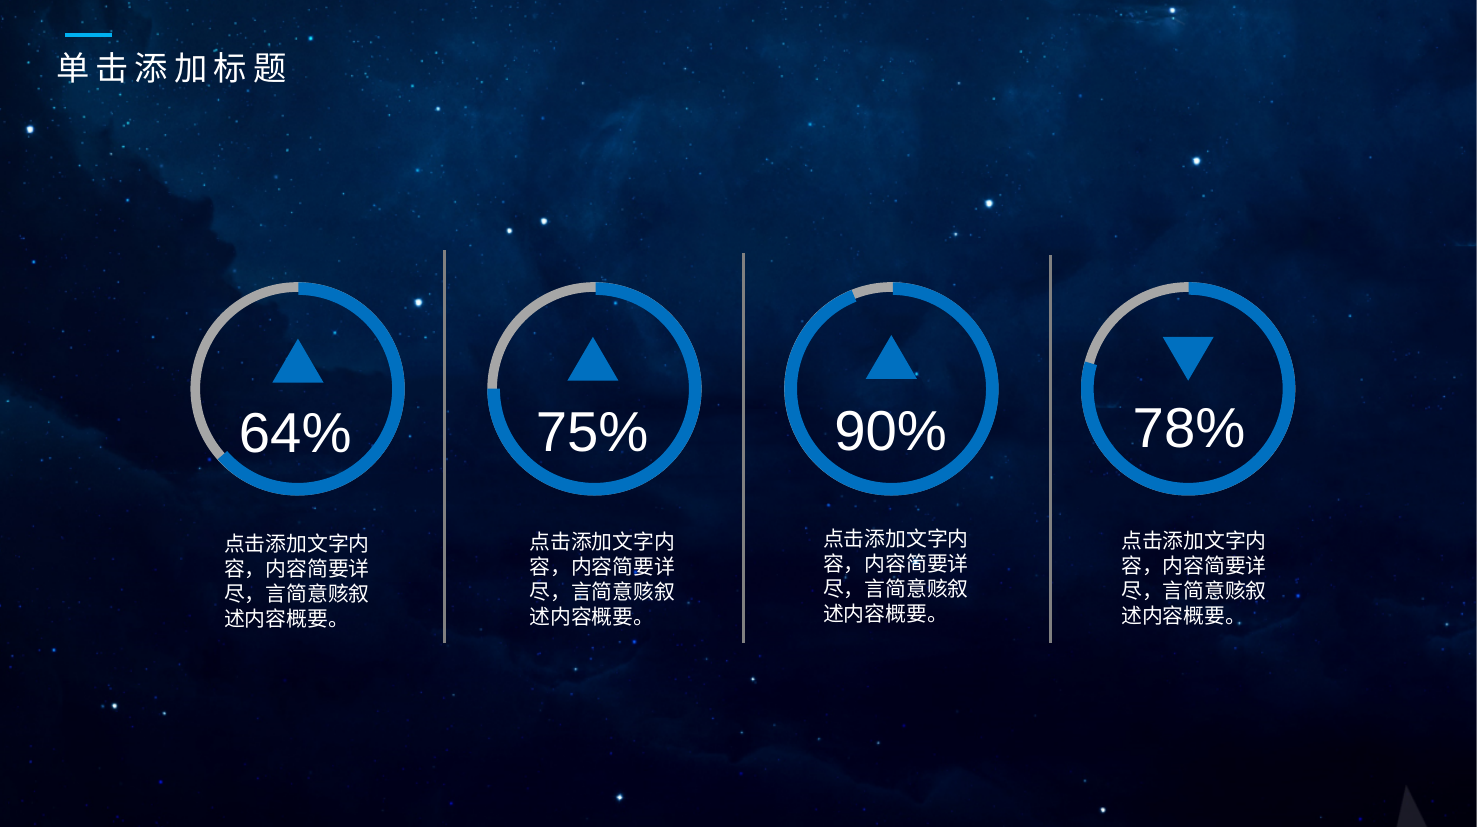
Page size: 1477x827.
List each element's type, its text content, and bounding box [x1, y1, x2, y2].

text_box 78% [1117, 384, 1260, 467]
text_box [485, 386, 521, 470]
text_box 点击添加文字内 容，内容简要详 尽，言简意赅叙 述内容概要。 [808, 517, 984, 633]
text_box [1160, 334, 1216, 383]
text_box 点击添加文字内 容，内容简要详 尽，言简意赅叙 述内容概要。 [515, 521, 691, 637]
text_box [227, 280, 407, 498]
text_box 75% [521, 388, 664, 471]
text_box [565, 334, 621, 383]
text_box 单击添加标题 [41, 49, 313, 95]
text_box [782, 280, 1001, 498]
picture [0, 0, 1477, 827]
text_box 90% [819, 386, 962, 470]
text_box [522, 280, 704, 498]
text_box 点击添加文字内 容，内容简要详 尽，言简意赅叙 述内容概要。 [209, 523, 385, 638]
text_box [188, 280, 296, 470]
text_box [1082, 280, 1186, 362]
text_box [1078, 280, 1298, 498]
text_box [850, 280, 891, 300]
text_box [485, 280, 594, 387]
text_box 64% [224, 388, 367, 472]
text_box 点击添加文字内 容，内容简要详 尽，言简意赅叙 述内容概要。 [1106, 520, 1282, 635]
text_box [215, 451, 224, 469]
text_box [270, 336, 326, 385]
text_box [863, 332, 919, 381]
